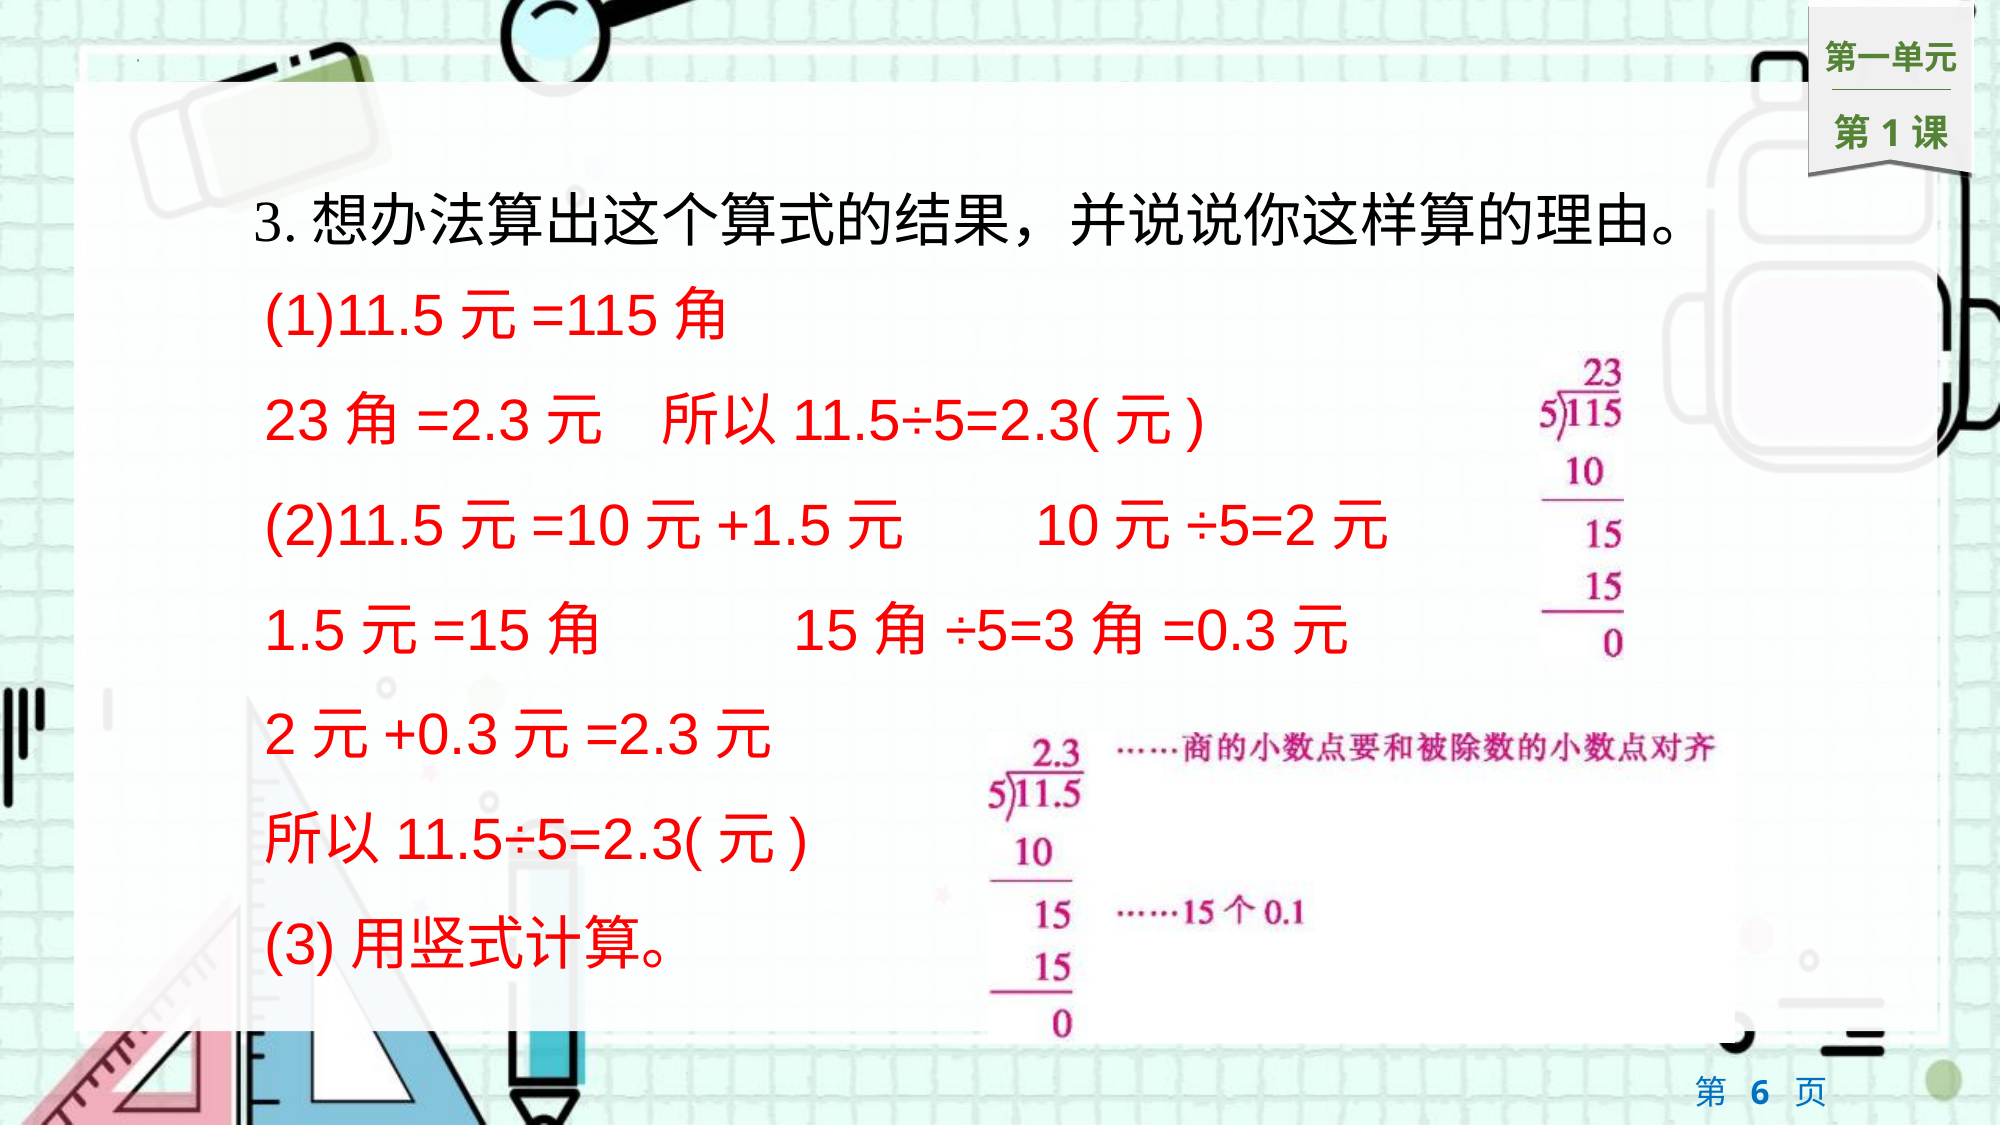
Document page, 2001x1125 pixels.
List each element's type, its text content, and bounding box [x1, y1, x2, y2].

picture [1539, 351, 1624, 662]
list (1)11.5元=115角 23角=2.3元 所以11.5÷5=2.3(元) (2)11.5元=10元+1.5元 10元÷5=2元 1.5元=15角 15角÷5=3角=0.3元 2元+0.3元=2.3元 所以11.5÷5=2.3(元) (3)用竖式计算。 [249, 234, 1797, 340]
picture [1938, 168, 1971, 176]
list 3.想办法算出这个算式的结果，并说说你这样算的理由。 [121, 140, 1844, 1043]
picture [0, 0, 2000, 1125]
